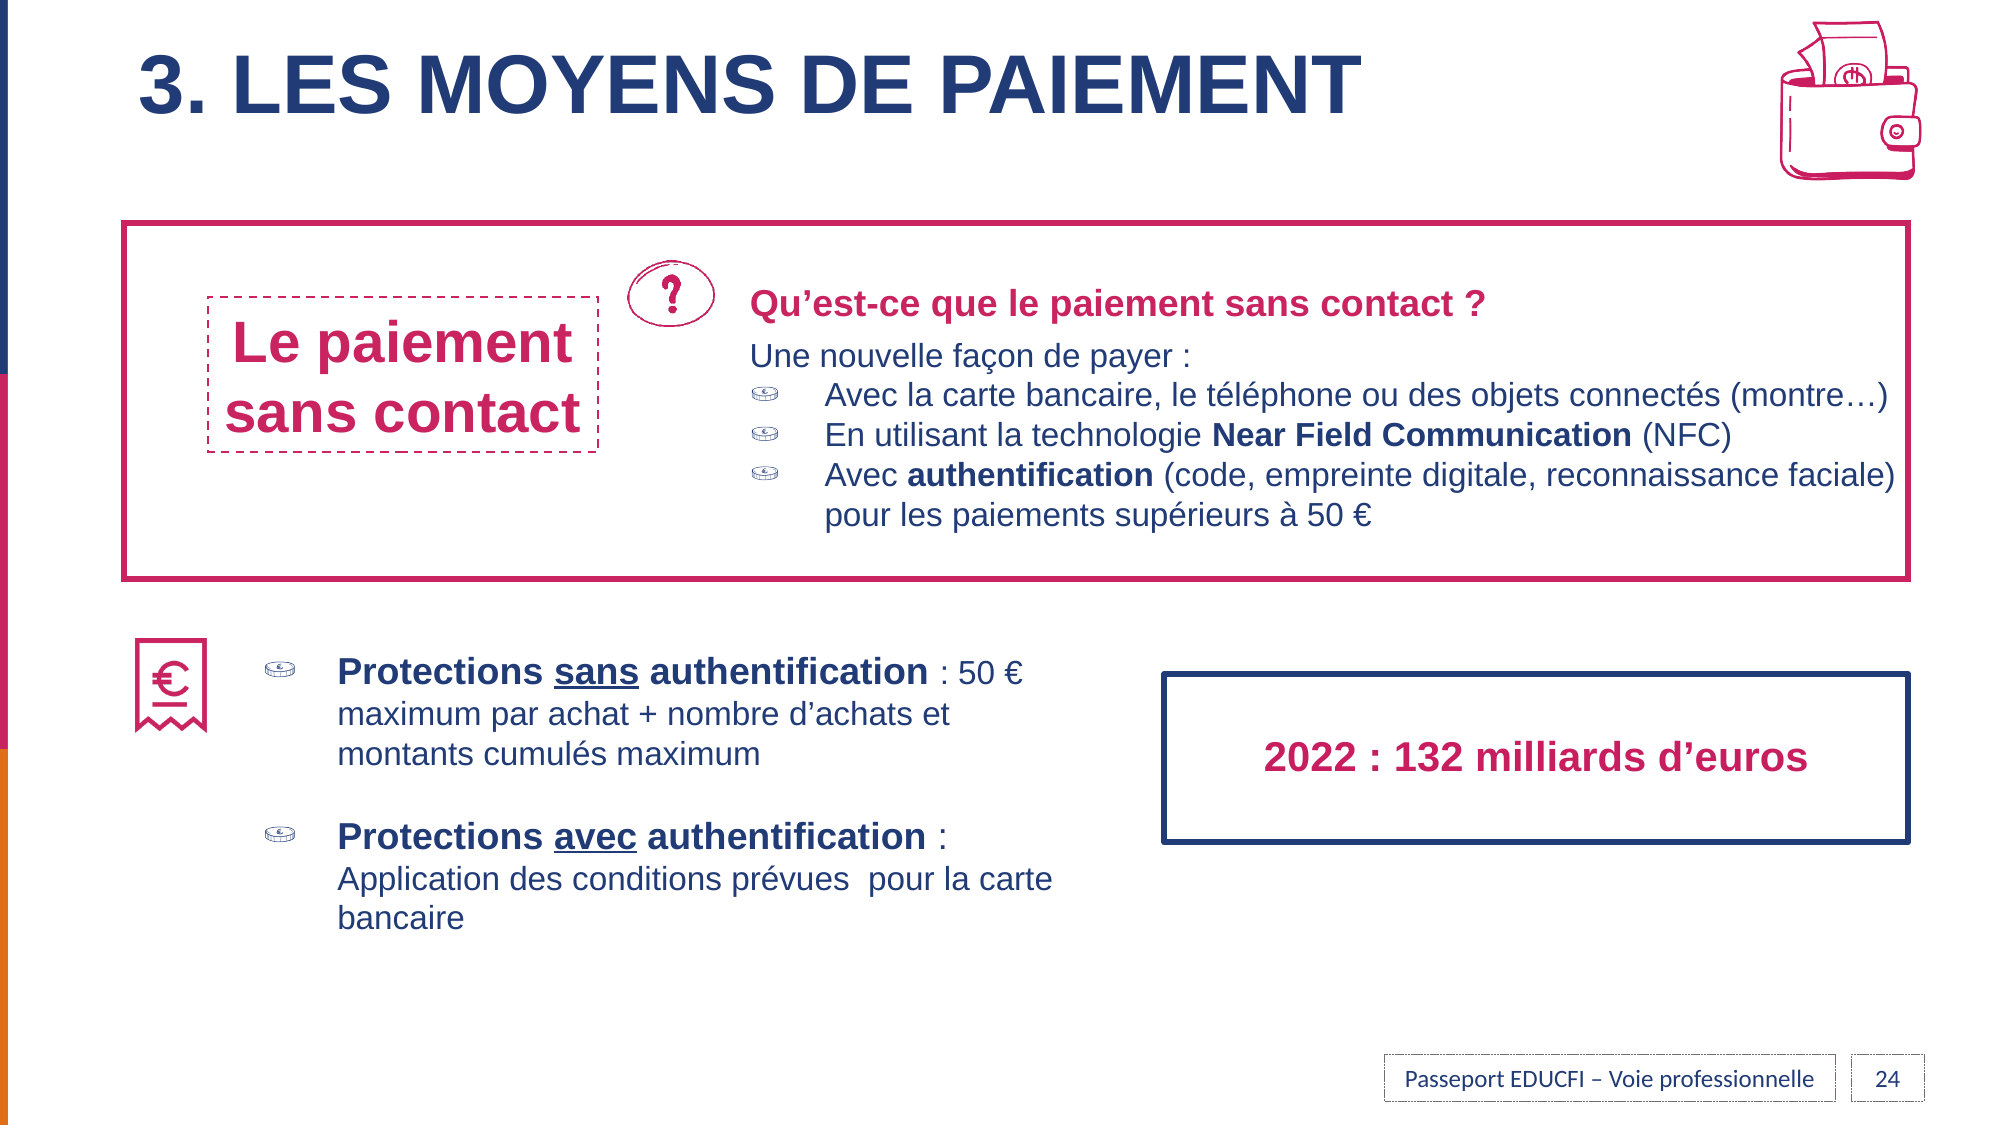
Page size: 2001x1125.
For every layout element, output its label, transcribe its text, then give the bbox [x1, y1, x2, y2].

text_box Le paiement sans contact [207, 296, 598, 452]
footer Passeport EDUCFI – Voie professionnelle [1384, 1054, 1836, 1102]
text_box [123, 222, 1909, 580]
slide_number 24 [1851, 1054, 1925, 1102]
text_box 3. LES MOYENS DE PAIEMENT [124, 34, 1914, 230]
picture [1761, 11, 1940, 190]
text_box 2022 : 132 milliards d’euros [1164, 674, 1909, 843]
picture [627, 260, 715, 327]
picture [0, 0, 8, 1125]
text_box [123, 638, 1082, 942]
